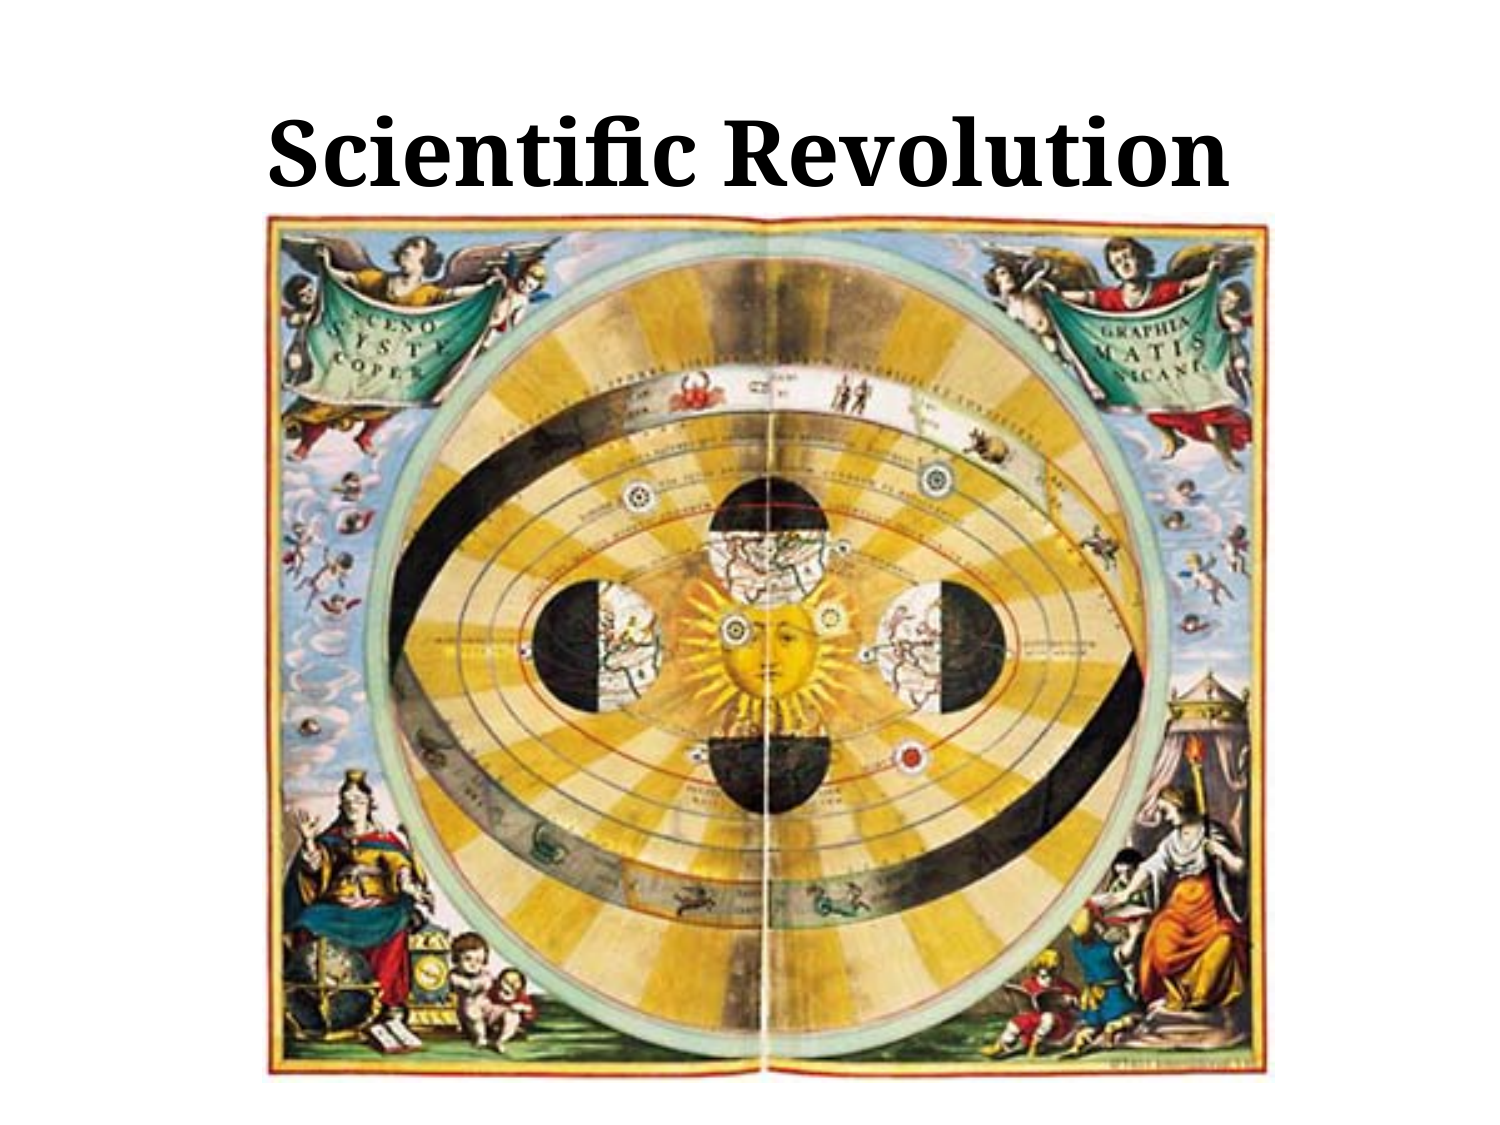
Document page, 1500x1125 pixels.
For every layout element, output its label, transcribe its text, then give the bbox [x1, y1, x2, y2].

title Scientific Revolution [112, 75, 1388, 225]
picture [262, 212, 1276, 1083]
